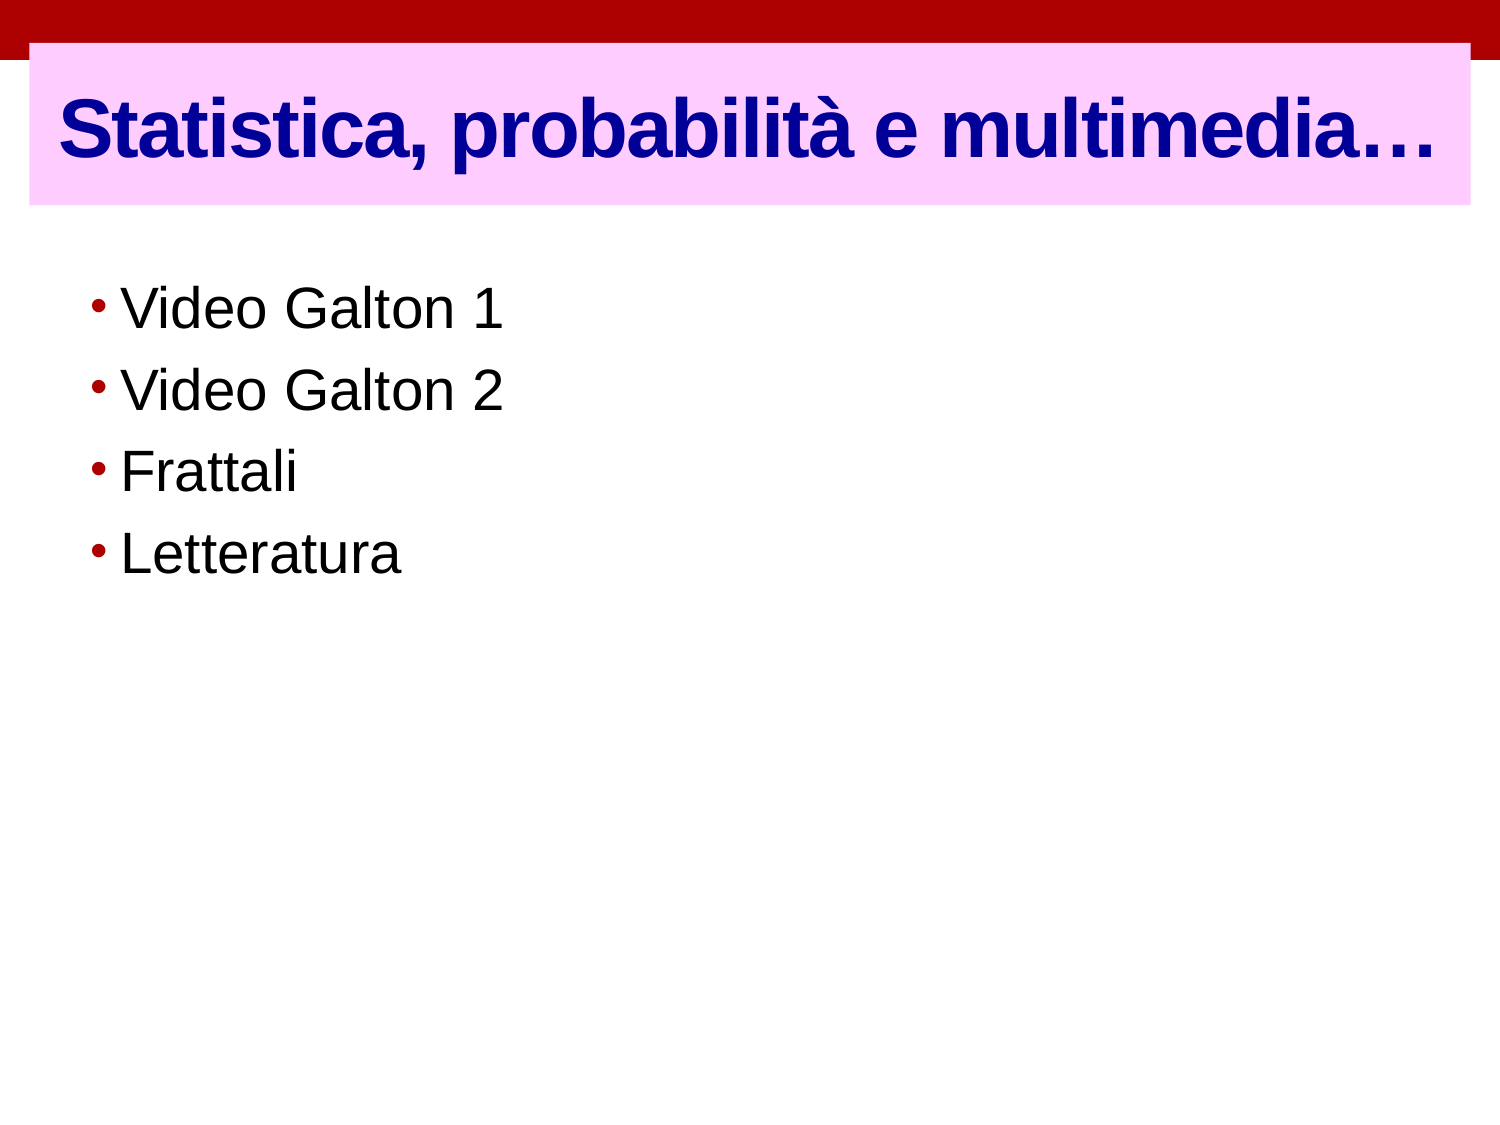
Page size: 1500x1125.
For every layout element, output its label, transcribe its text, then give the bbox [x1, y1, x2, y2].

list Video Galton 1 Video Galton 2 Frattali Letteratura [75, 262, 1425, 1063]
title Statistica, probabilità e multimedia… [29, 42, 1471, 206]
